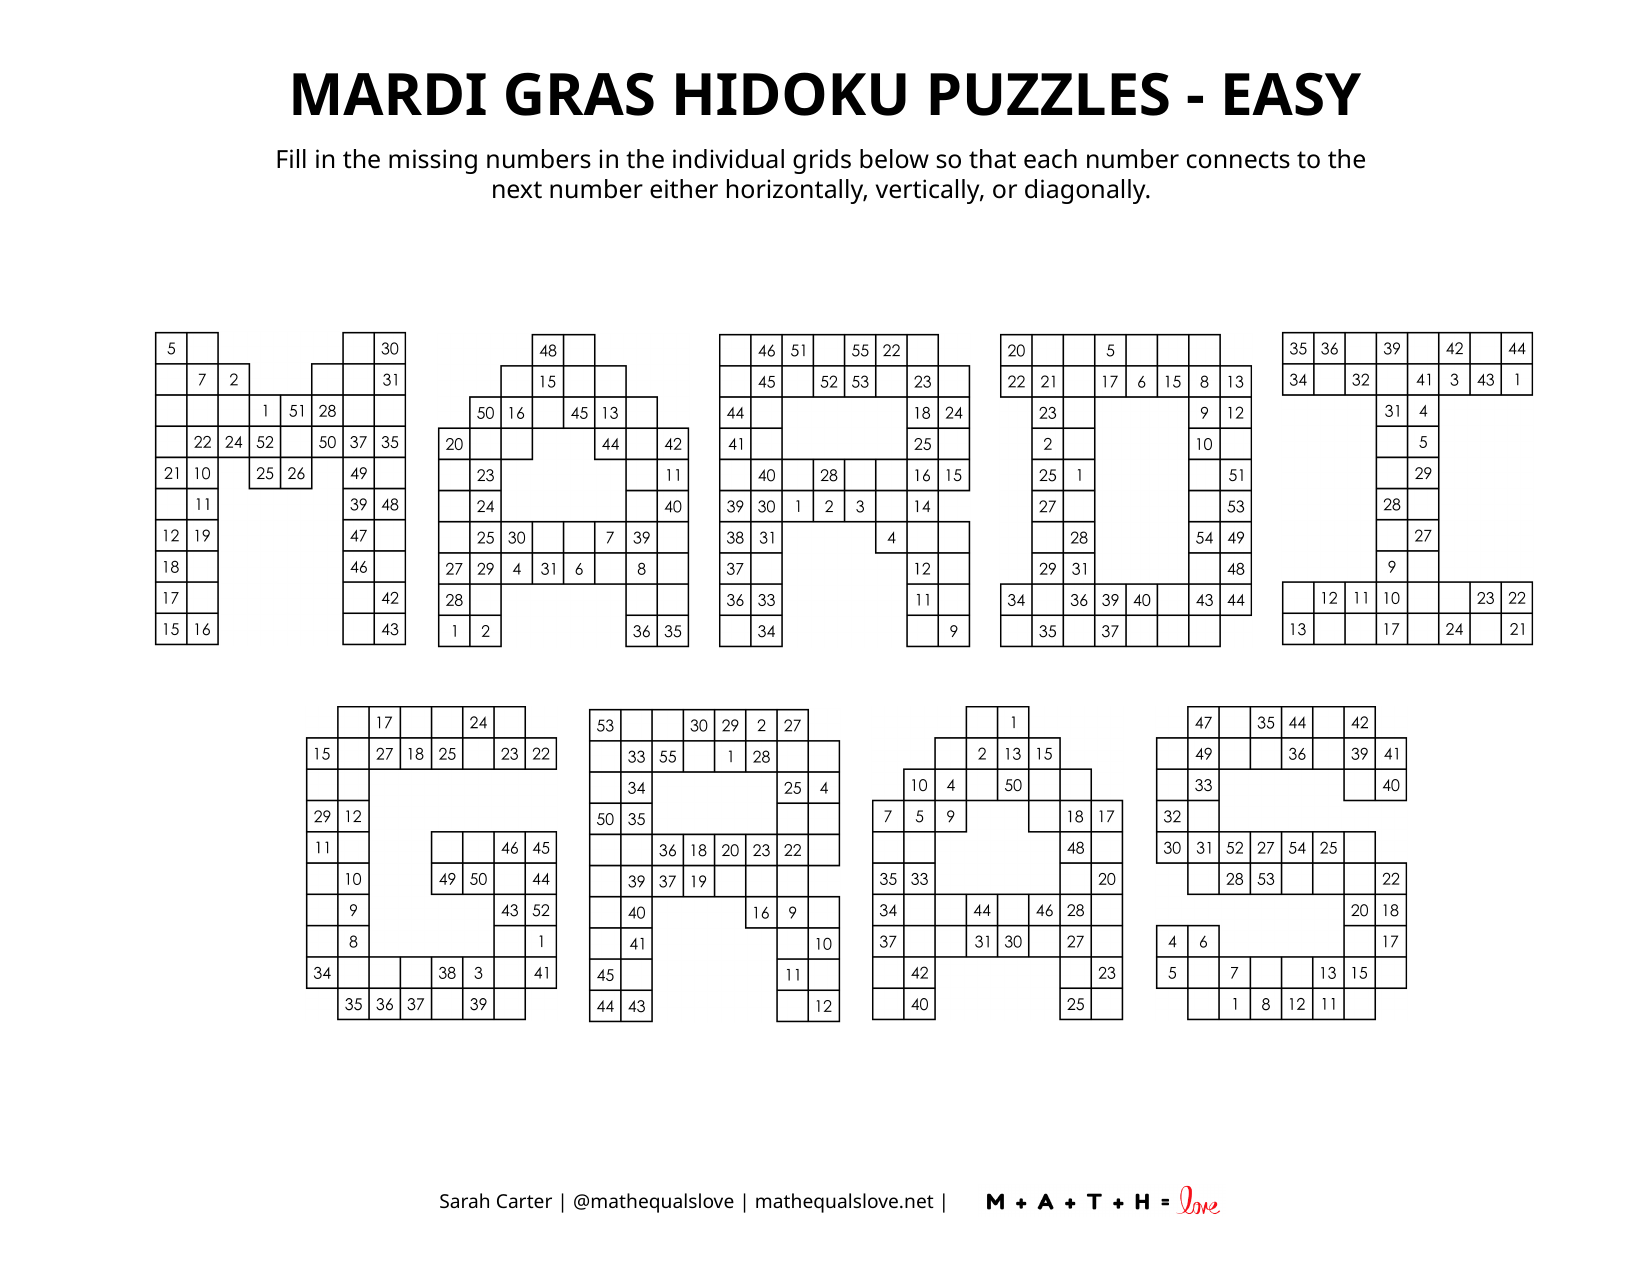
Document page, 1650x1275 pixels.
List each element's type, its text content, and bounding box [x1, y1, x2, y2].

text_box Fill in the missing numbers in the individual grids below so that each number connects to the next number either horizontally, vertically, or diagonally. [0, 135, 1650, 211]
picture [304, 705, 558, 1022]
picture [871, 705, 1125, 1022]
picture [718, 332, 972, 649]
picture [1280, 330, 1534, 647]
picture [999, 332, 1253, 649]
picture [153, 330, 407, 647]
picture [1154, 705, 1408, 1022]
text_box Sarah Carter | @mathequalslove | mathequalslove.net | [424, 1182, 1259, 1220]
text_box MARDI GRAS HIDOKU PUZZLES - EASY [76, 50, 1574, 135]
picture [587, 707, 842, 1024]
picture [978, 1183, 1226, 1218]
picture [436, 332, 691, 649]
